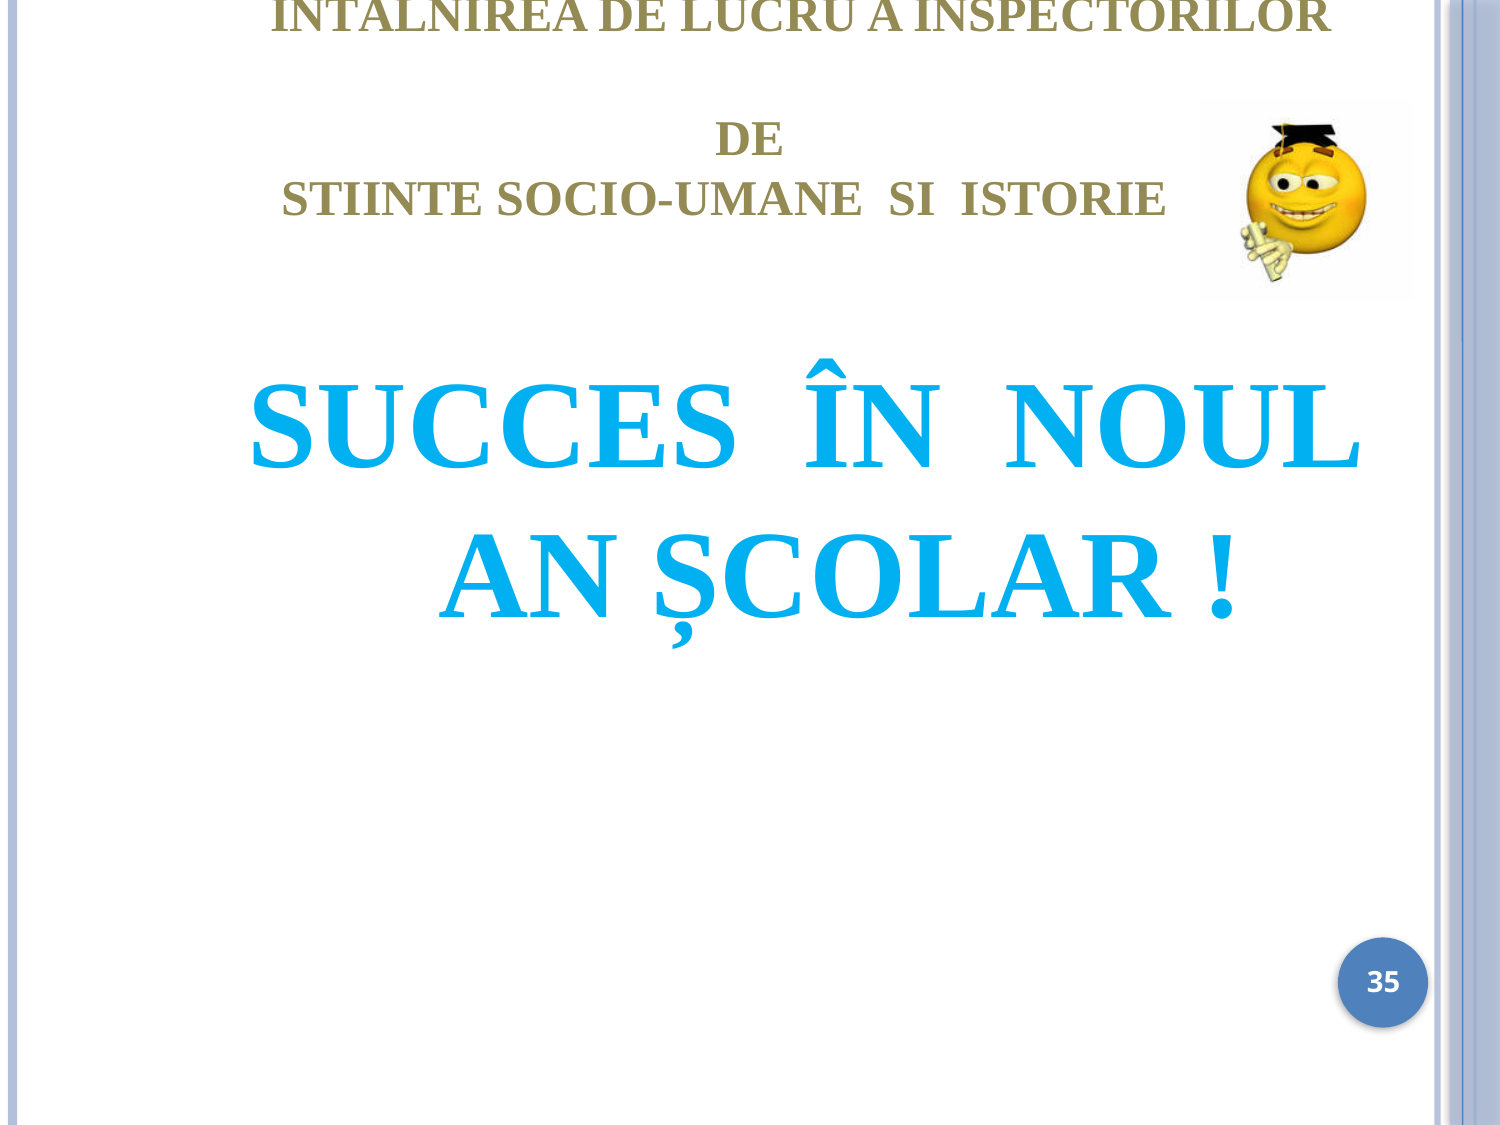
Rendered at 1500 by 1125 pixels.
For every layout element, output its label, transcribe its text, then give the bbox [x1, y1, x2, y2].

title ÎNTÂLNIREA DE LUCRU A INSPECTORILOR DE STIINTE SOCIO-UMANE SI ISTORIE [0, 45, 1350, 233]
slide_number 35 [1333, 1001, 1434, 1026]
picture [1199, 99, 1413, 301]
list SUCCES ÎN NOUL AN ȘCOLAR ! [137, 262, 1500, 1001]
